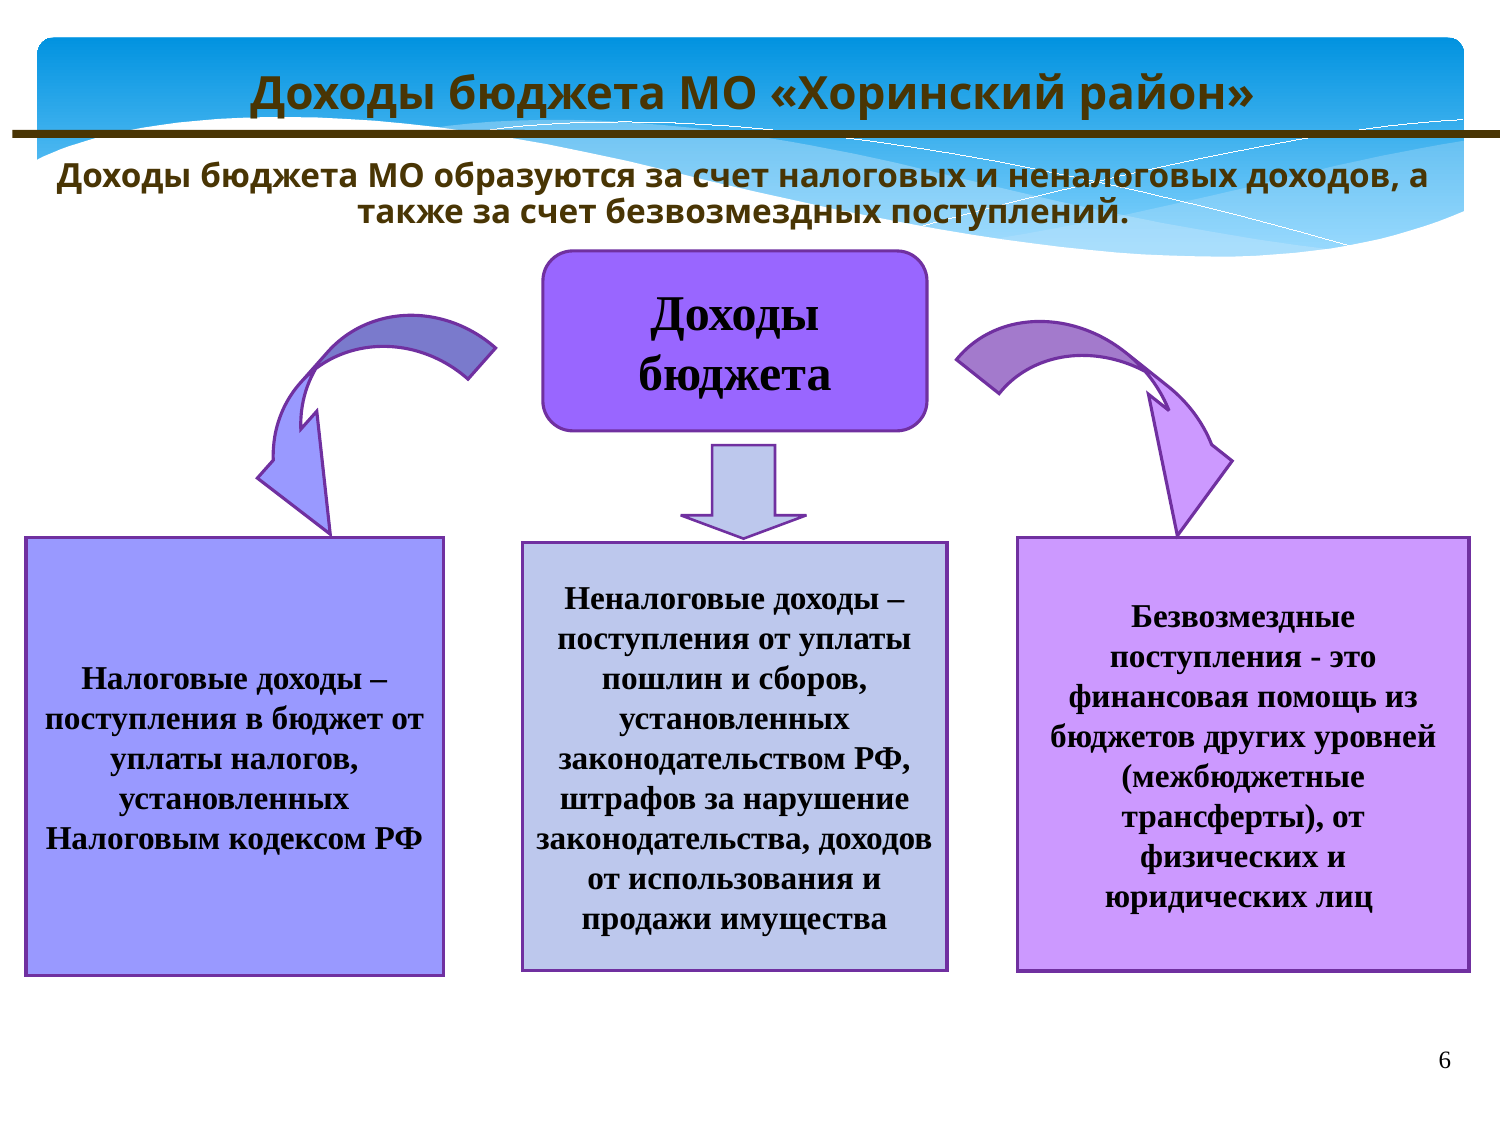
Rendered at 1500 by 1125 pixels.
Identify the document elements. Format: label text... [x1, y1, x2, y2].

text_box Доходы бюджета МО «Хоринский район» [21, 134, 1485, 138]
text_box [956, 321, 1233, 536]
text_box Доходы бюджета МО образуются за счет налоговых и неналоговых доходов, а также за счет безвозмездных поступлений. [12, 151, 1475, 789]
text_box 6 [1086, 1005, 1467, 1081]
text_box [680, 445, 807, 539]
text_box [257, 315, 496, 535]
text_box Безвозмездные поступления - это финансовая помощь из бюджетов других уровней (межбюджетные трансферты), от физических и юридических лиц [1017, 537, 1470, 972]
text_box Неналоговые доходы – поступления от уплаты пошлин и сборов, установленных законодательством РФ, штрафов за нарушение законодательства, доходов от использования и продажи имущества [522, 542, 948, 971]
text_box Доходы бюджета [542, 250, 927, 431]
text_box Налоговые доходы – поступления в бюджет от уплаты налогов, установленных Налоговым кодексом РФ [25, 537, 444, 976]
text_box Доходы бюджета МО «Хоринский район» [21, 44, 1485, 133]
